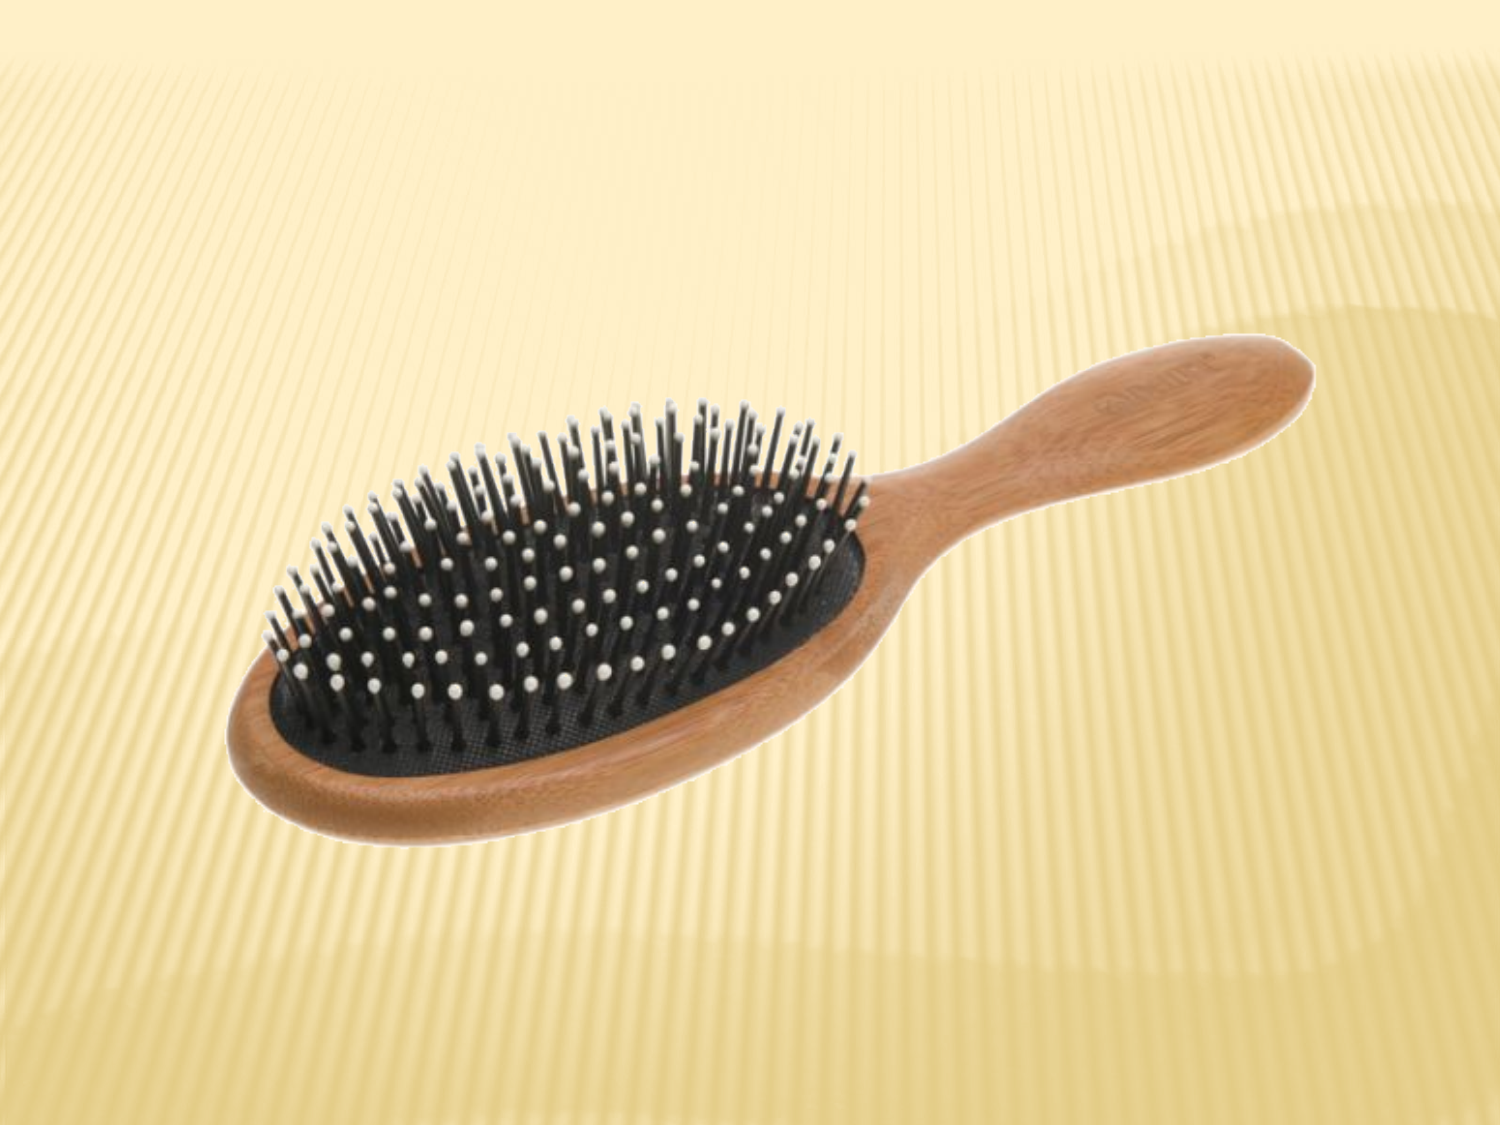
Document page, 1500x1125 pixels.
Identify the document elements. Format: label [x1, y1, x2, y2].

picture [194, 278, 1355, 894]
